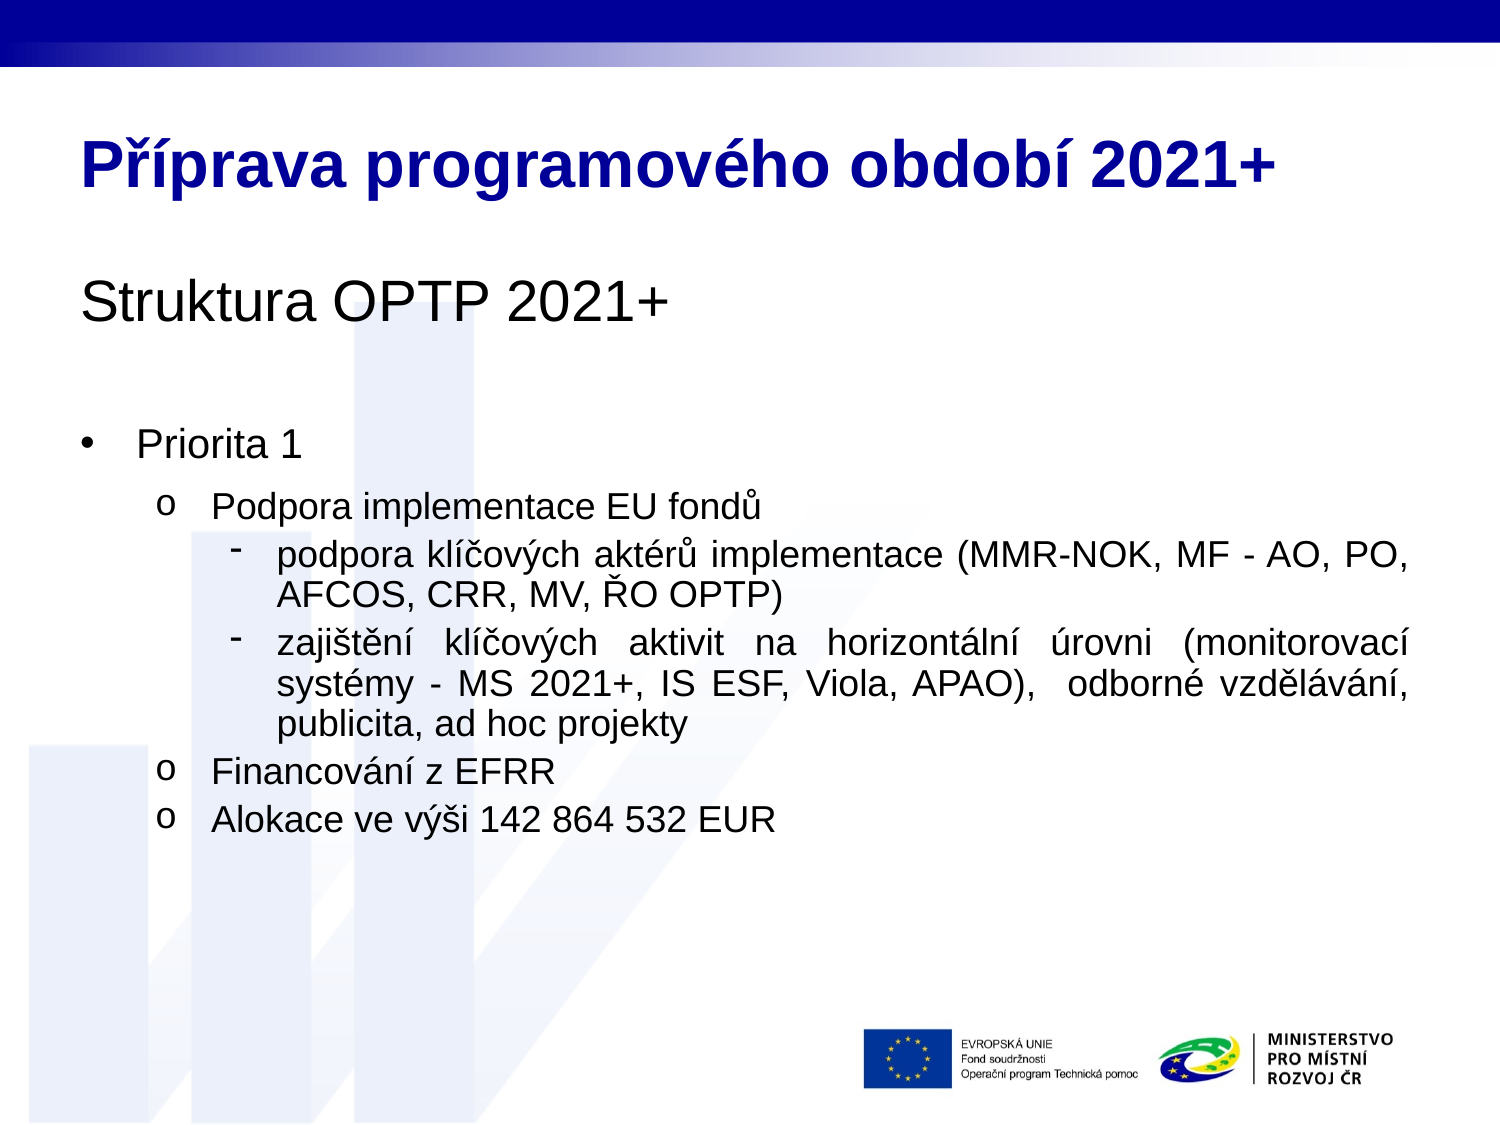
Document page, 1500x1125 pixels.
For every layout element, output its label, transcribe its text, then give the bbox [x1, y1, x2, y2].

picture [29, 302, 1412, 1125]
list Struktura OPTP 2021+ Priorita 1 Podpora implementace EU fondů podpora klíčových aktérů implementace (MMR-NOK, MF - AO, PO, AFCOS, CRR, MV, ŘO OPTP) zajištění klíčových aktivit na horizontální úrovni (monitorovací systémy - MS 2021+, IS ESF, Viola, APAO), odborné vzdělávání, publicita, ad hoc projekty Financování z EFRR Alokace ve výši 142 864 532 EUR [64, 255, 1425, 1012]
title Příprava programového období 2021+ [64, 113, 1425, 197]
